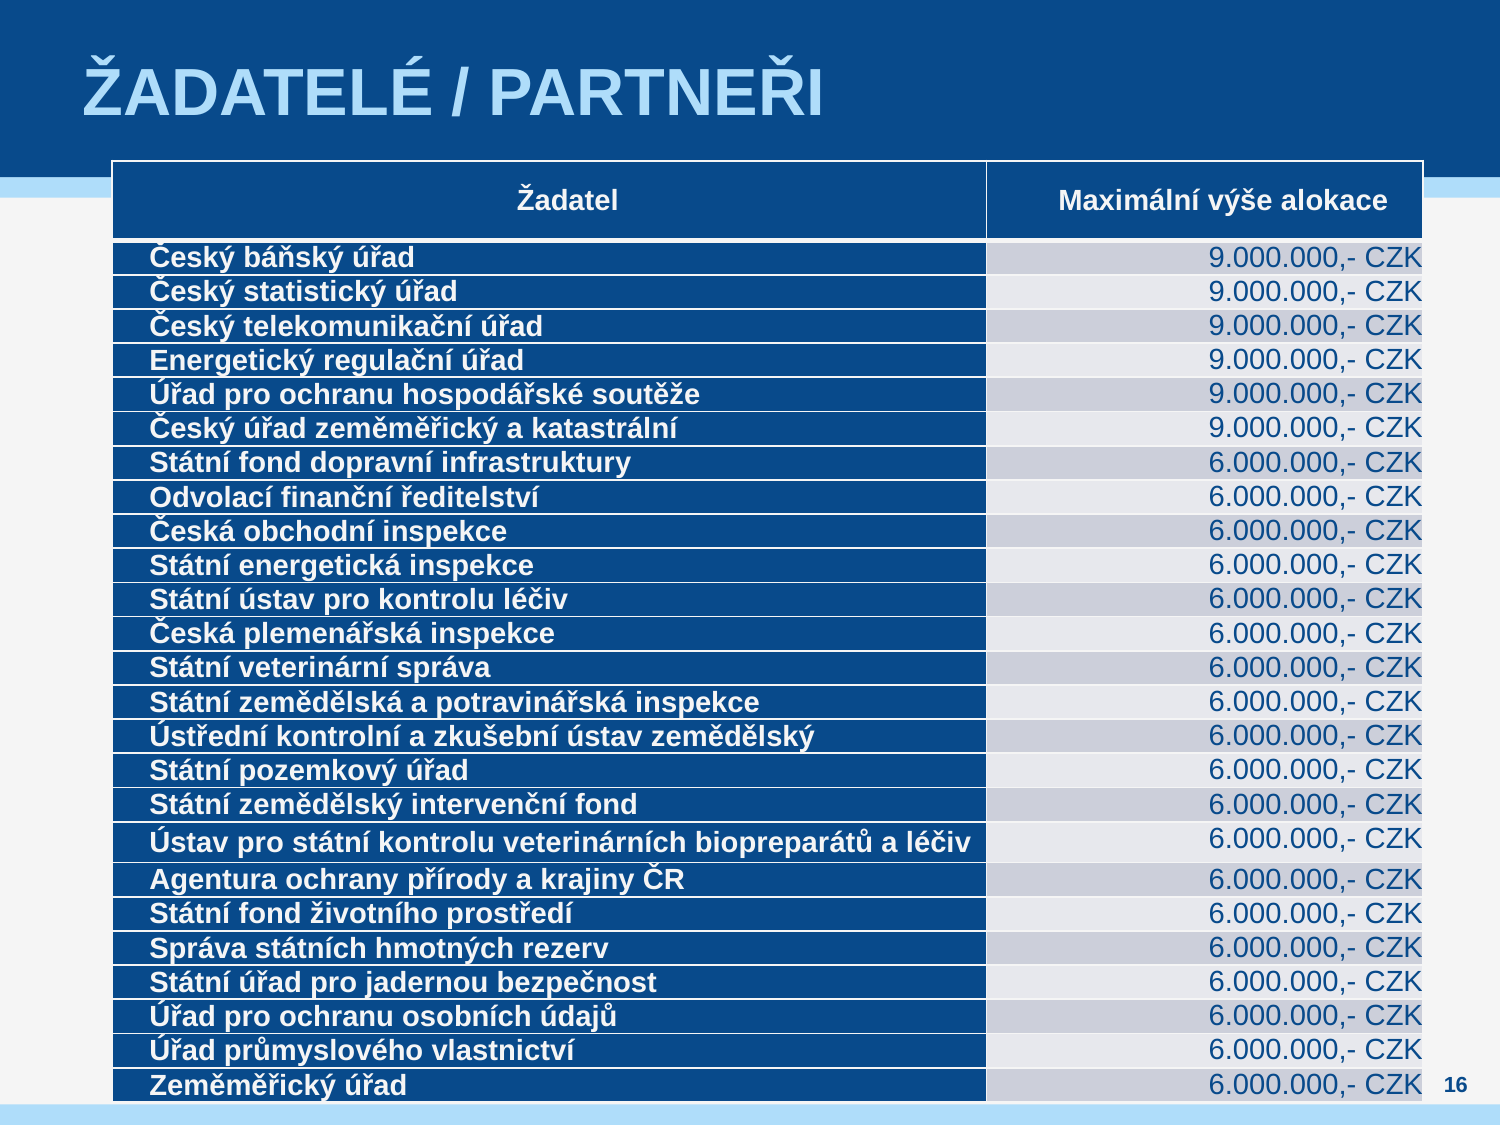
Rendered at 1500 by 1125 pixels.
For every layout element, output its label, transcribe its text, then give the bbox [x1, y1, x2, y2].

table_cell 6.000.000,- CZK [987, 583, 1422, 616]
table_cell 9.000.000,- CZK [987, 276, 1422, 308]
table_cell Český báňský úřad [113, 243, 986, 274]
table_cell Státní zemědělský intervenční fond [113, 788, 986, 821]
table_cell Úřad pro ochranu hospodářské soutěže [113, 378, 986, 411]
table_cell 9.000.000,- CZK [987, 310, 1422, 342]
table_cell 9.000.000,- CZK [987, 243, 1422, 274]
table_cell 6.000.000,- CZK [987, 481, 1422, 513]
table_cell Správa státních hmotných rezerv [113, 932, 986, 964]
table_cell Státní zemědělská a potravinářská inspekce [113, 686, 986, 718]
table_cell Ústav pro státní kontrolu veterinárních biopreparátů a léčiv [113, 823, 986, 862]
table_cell Státní energetická inspekce [113, 549, 986, 582]
table_cell 6.000.000,- CZK [987, 617, 1422, 650]
table_cell 9.000.000,- CZK [987, 412, 1422, 445]
table_cell Odvolací finanční ředitelství [113, 481, 986, 513]
table_header Maximální výše alokace [987, 162, 1422, 238]
table_cell 9.000.000,- CZK [987, 344, 1422, 376]
table_cell 6.000.000,- CZK [987, 515, 1422, 547]
title Žadatelé / partneři [76, 0, 1441, 178]
table_cell Státní ústav pro kontrolu léčiv [113, 583, 986, 616]
table_cell Česká plemenářská inspekce [113, 617, 986, 650]
table_cell Státní fond životního prostředí [113, 898, 986, 930]
table_cell Státní pozemkový úřad [113, 754, 986, 787]
table_cell Český úřad zeměměřický a katastrální [113, 412, 986, 445]
table_cell 6.000.000,- CZK [987, 823, 1422, 862]
table_cell Ústřední kontrolní a zkušební ústav zemědělský [113, 720, 986, 752]
table_cell Úřad pro ochranu osobních údajů [113, 1000, 986, 1033]
table_cell 6.000.000,- CZK [987, 1069, 1422, 1101]
table_cell 6.000.000,- CZK [987, 932, 1422, 964]
table_cell Zeměměřický úřad [113, 1069, 986, 1101]
table_cell 6.000.000,- CZK [987, 754, 1422, 787]
table_cell Úřad průmyslového vlastnictví [113, 1034, 986, 1067]
table_cell 6.000.000,- CZK [987, 720, 1422, 752]
slide_number 16 [1424, 1068, 1495, 1099]
table_cell 6.000.000,- CZK [987, 898, 1422, 930]
table_cell Energetický regulační úřad [113, 344, 986, 376]
table_cell Agentura ochrany přírody a krajiny ČR [113, 863, 986, 896]
table_cell 6.000.000,- CZK [987, 863, 1422, 896]
table_cell 6.000.000,- CZK [987, 652, 1422, 684]
table_cell Český telekomunikační úřad [113, 310, 986, 342]
table_cell Státní úřad pro jadernou bezpečnost [113, 966, 986, 998]
table_cell 6.000.000,- CZK [987, 1034, 1422, 1067]
table_cell 9.000.000,- CZK [987, 378, 1422, 411]
table_cell 6.000.000,- CZK [987, 686, 1422, 718]
table_cell Státní fond dopravní infrastruktury [113, 447, 986, 479]
table_cell 6.000.000,- CZK [987, 447, 1422, 479]
table_cell 6.000.000,- CZK [987, 1000, 1422, 1033]
table_header Žadatel [113, 162, 986, 238]
table_cell Státní veterinární správa [113, 652, 986, 684]
table_cell 6.000.000,- CZK [987, 966, 1422, 998]
table_cell Česká obchodní inspekce [113, 515, 986, 547]
table_cell 6.000.000,- CZK [987, 549, 1422, 582]
table_cell Český statistický úřad [113, 276, 986, 308]
table_cell 6.000.000,- CZK [987, 788, 1422, 821]
